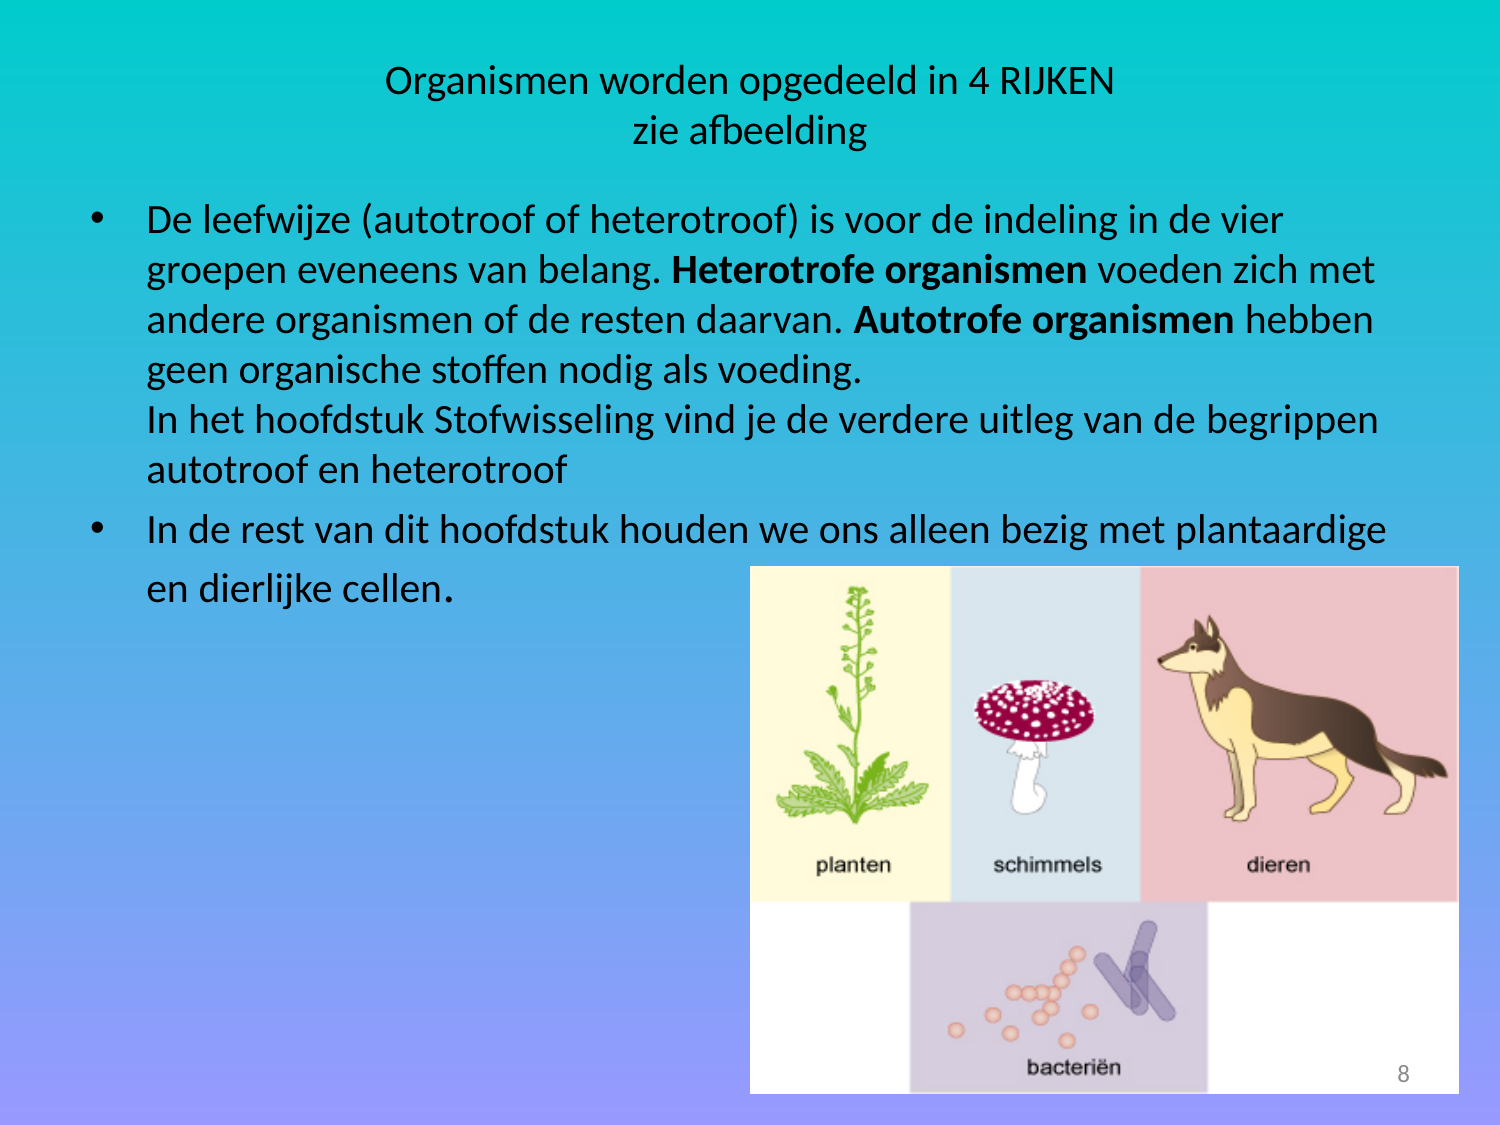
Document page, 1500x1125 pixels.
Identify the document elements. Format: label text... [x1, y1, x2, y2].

list De leefwijze (autotroof of heterotroof) is voor de indeling in de vier groepen eveneens van belang. Heterotrofe organismen voeden zich met andere organismen of de resten daarvan. Autotrofe organismen hebben geen organische stoffen nodig als voeding. In het hoofdstuk Stofwisseling vind je de verdere uitleg van de begrippen autotroof en heterotroof In de rest van dit hoofdstuk houden we ons alleen bezig met plantaardige en dierlijke cellen. [75, 184, 1425, 1083]
picture [749, 566, 1460, 1095]
title Organismen worden opgedeeld in 4 RIJKEN zie afbeelding [75, 45, 1425, 161]
